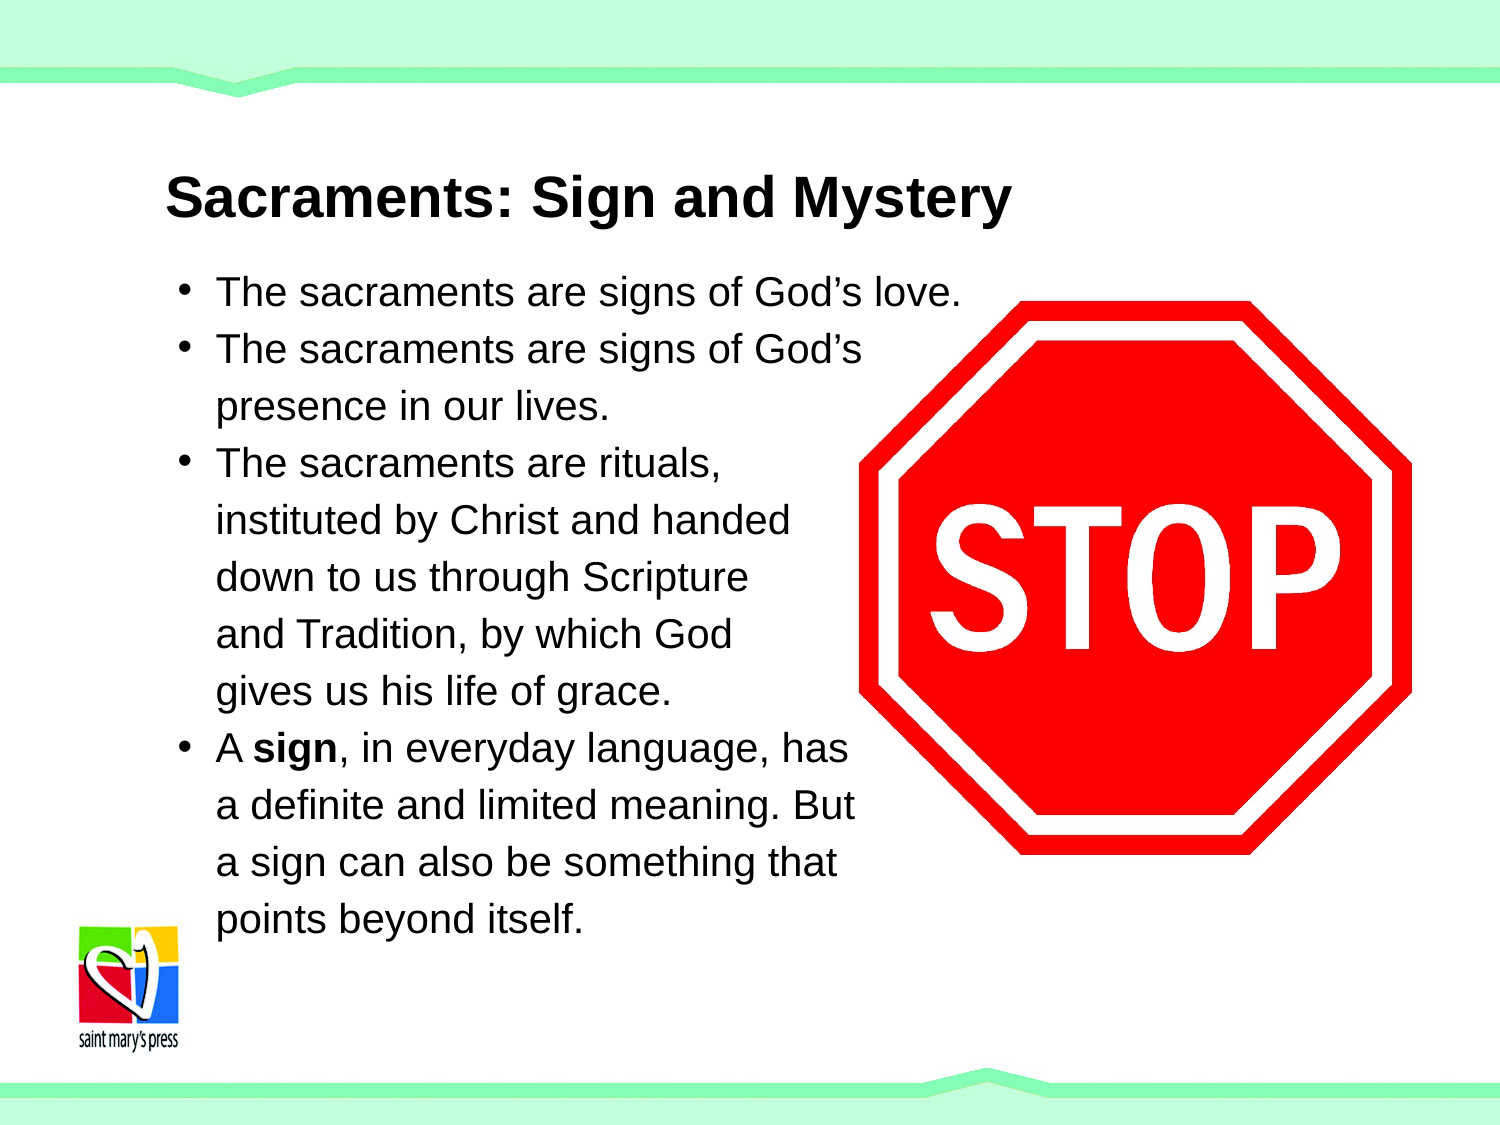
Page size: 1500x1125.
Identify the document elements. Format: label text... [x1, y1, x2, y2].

title Sacraments: Sign and Mystery [150, 149, 1500, 238]
picture [0, 0, 1500, 1125]
list The sacraments are signs of God’s love. The sacraments are signs of God’s presence in our lives. The sacraments are rituals, instituted by Christ and handed down to us through Scripture and Tradition, by which God gives us his life of grace. A sign, in everyday language, has a definite and limited meaning. But a sign can also be something that points beyond itself. [162, 249, 1088, 1105]
